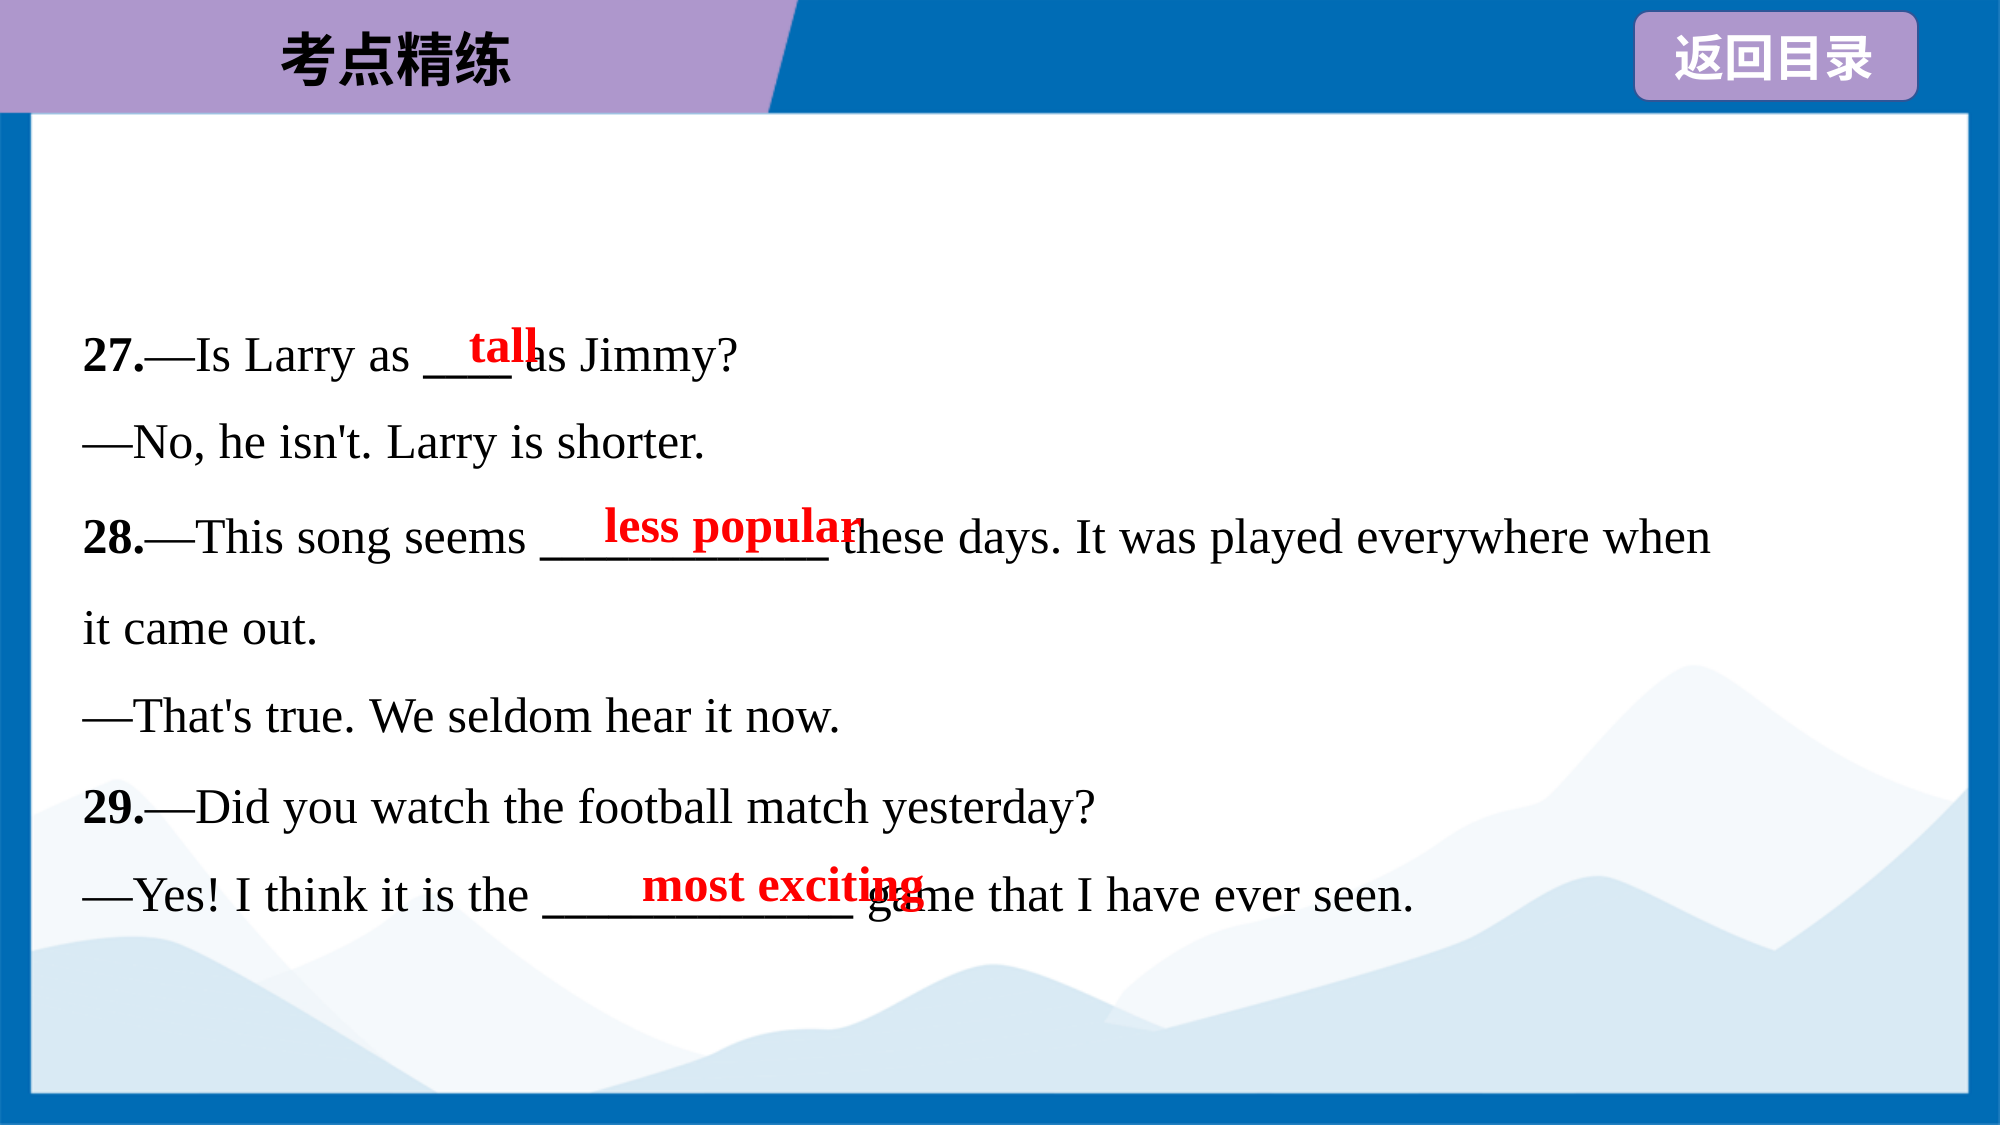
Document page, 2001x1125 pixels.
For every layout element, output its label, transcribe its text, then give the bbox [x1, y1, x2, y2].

text_box most exciting [617, 823, 949, 902]
text_box 27.—Is Larry as ____ as Jimmy? —No, he isn't. Larry is shorter. [82, 289, 1917, 460]
text_box 29.—Did you watch the football match yesterday? —Yes! I think it is the ______________ game that I have ever seen. [82, 742, 1917, 912]
text_box less popular [580, 464, 887, 543]
text_box 28.—This song seems _____________ these days. It was played everywhere when it came out. —That's true. We seldom hear it now. [82, 471, 1917, 733]
picture [0, 0, 2000, 1125]
text_box tall [451, 285, 557, 364]
